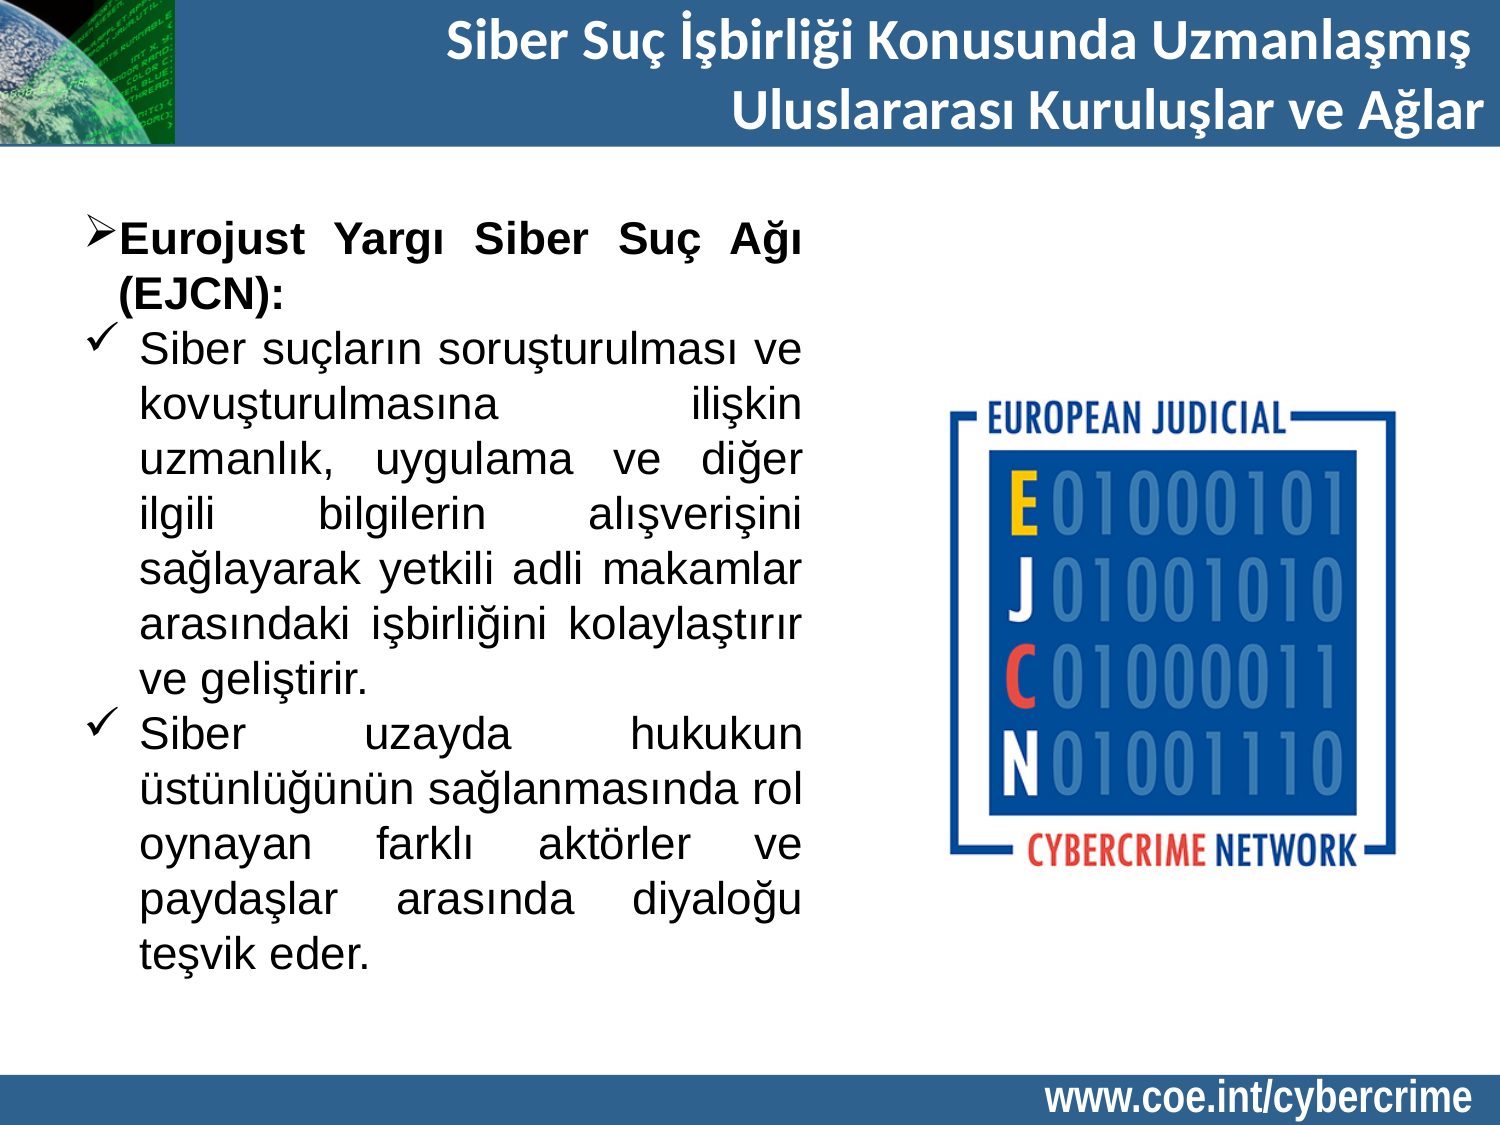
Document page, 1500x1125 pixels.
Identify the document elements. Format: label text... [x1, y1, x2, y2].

text_box [0, 1073, 1030, 1125]
text_box Siber Suç İşbirliği Konusunda Uzmanlaşmış Uluslararası Kuruluşlar ve Ağlar [177, 0, 1500, 149]
picture [0, 0, 175, 144]
text_box www.coe.int/cybercrime [1030, 1059, 1500, 1125]
text_box Eurojust Yargı Siber Suç Ağı (EJCN): Siber suçların soruşturulması ve kovuşturulmasına ilişkin uzmanlık, uygulama ve diğer ilgili bilgilerin alışverişini sağlayarak yetkili adli makamlar arasındaki işbirliğini kolaylaştırır ve geliştirir. Siber uzayda hukukun üstünlüğünün sağlanmasında rol oynayan farklı aktörler ve paydaşlar arasında diyaloğu teşvik eder. [68, 201, 819, 986]
picture [930, 384, 1415, 883]
